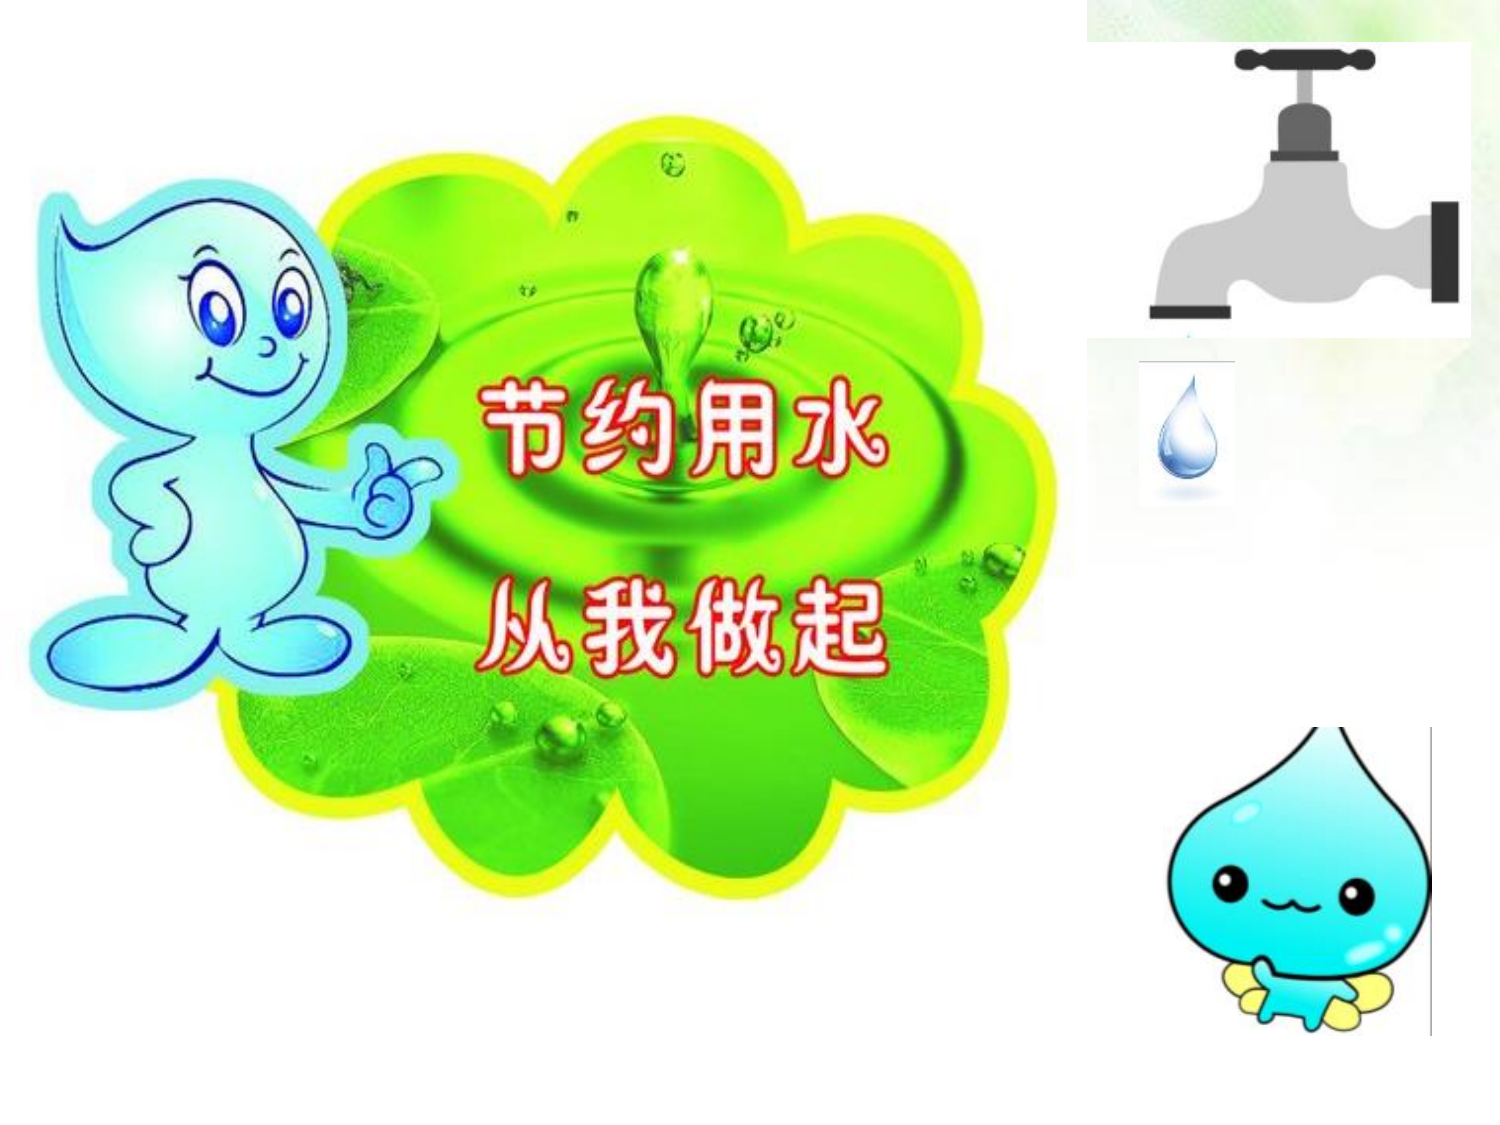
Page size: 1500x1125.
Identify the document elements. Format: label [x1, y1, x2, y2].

list [0, 0, 1088, 981]
picture [0, 0, 1500, 1125]
